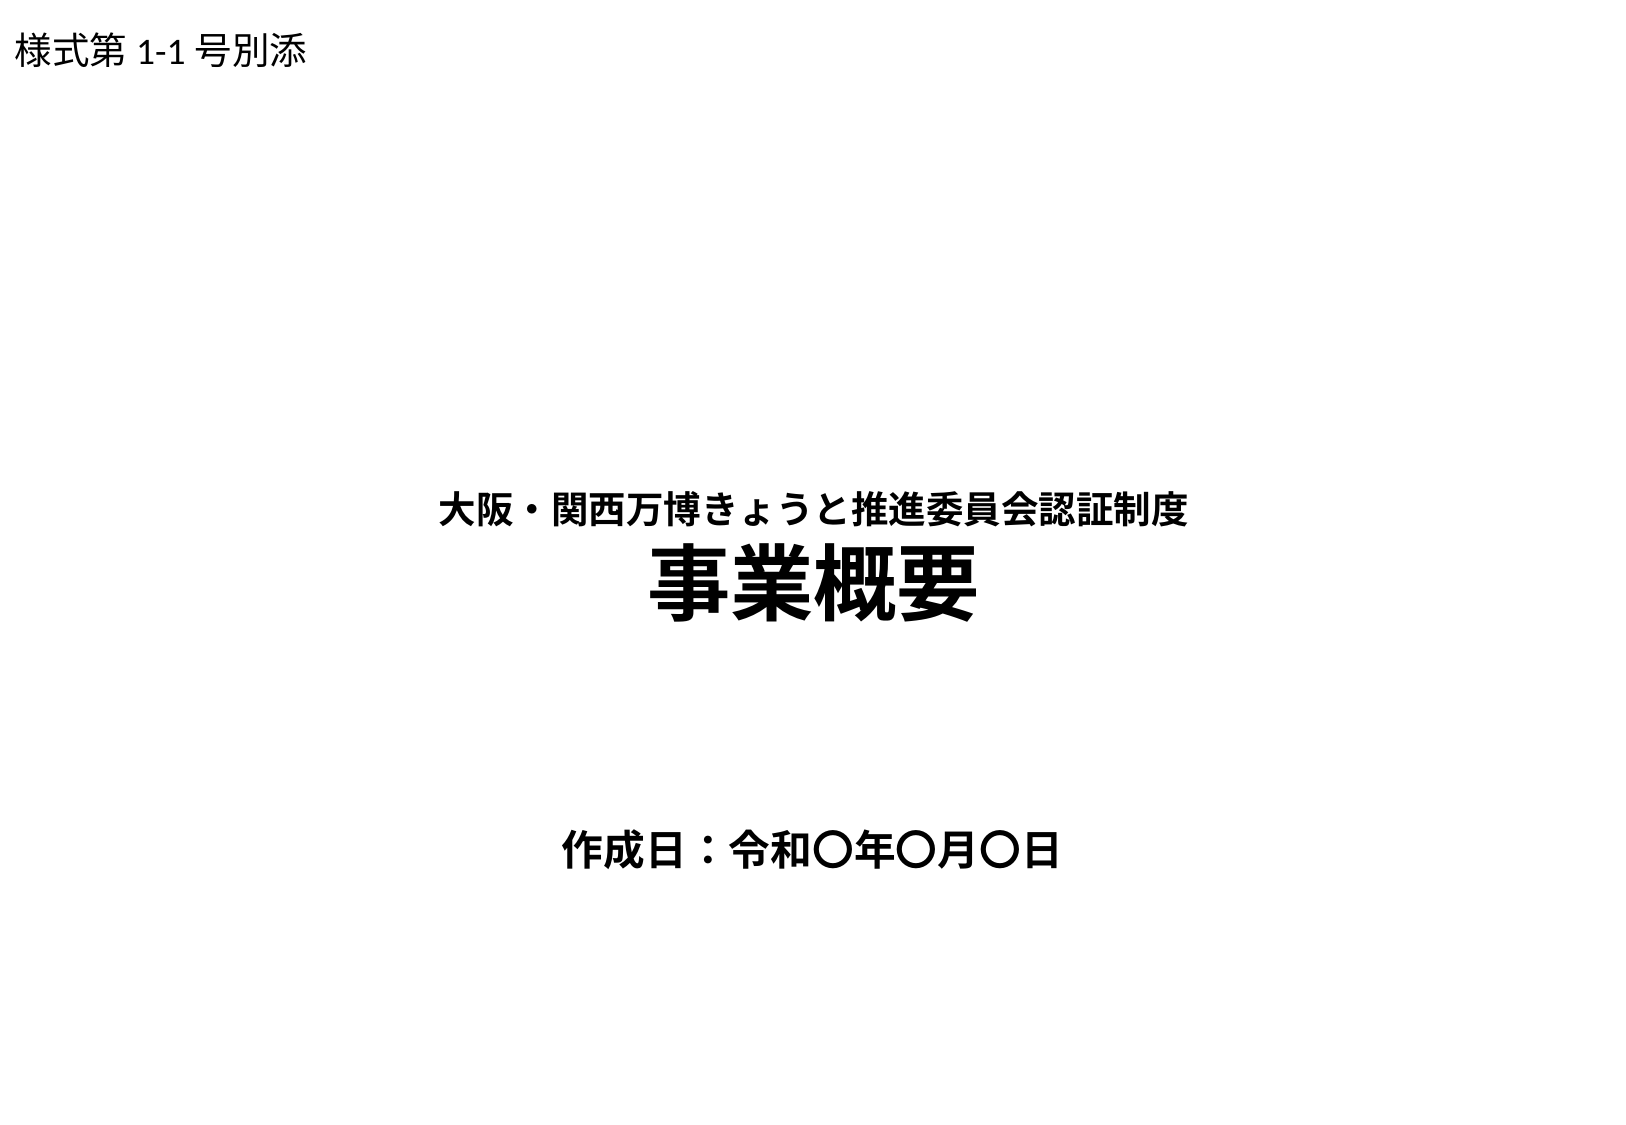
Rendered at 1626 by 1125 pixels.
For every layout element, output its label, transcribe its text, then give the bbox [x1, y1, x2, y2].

text_box 大阪・関西万博きょうと推進委員会認証制度 事業概要 [94, 479, 1533, 639]
text_box 様式第1-1号別添 [0, 19, 535, 80]
text_box 作成日：令和〇年〇月〇日 [345, 816, 1279, 882]
